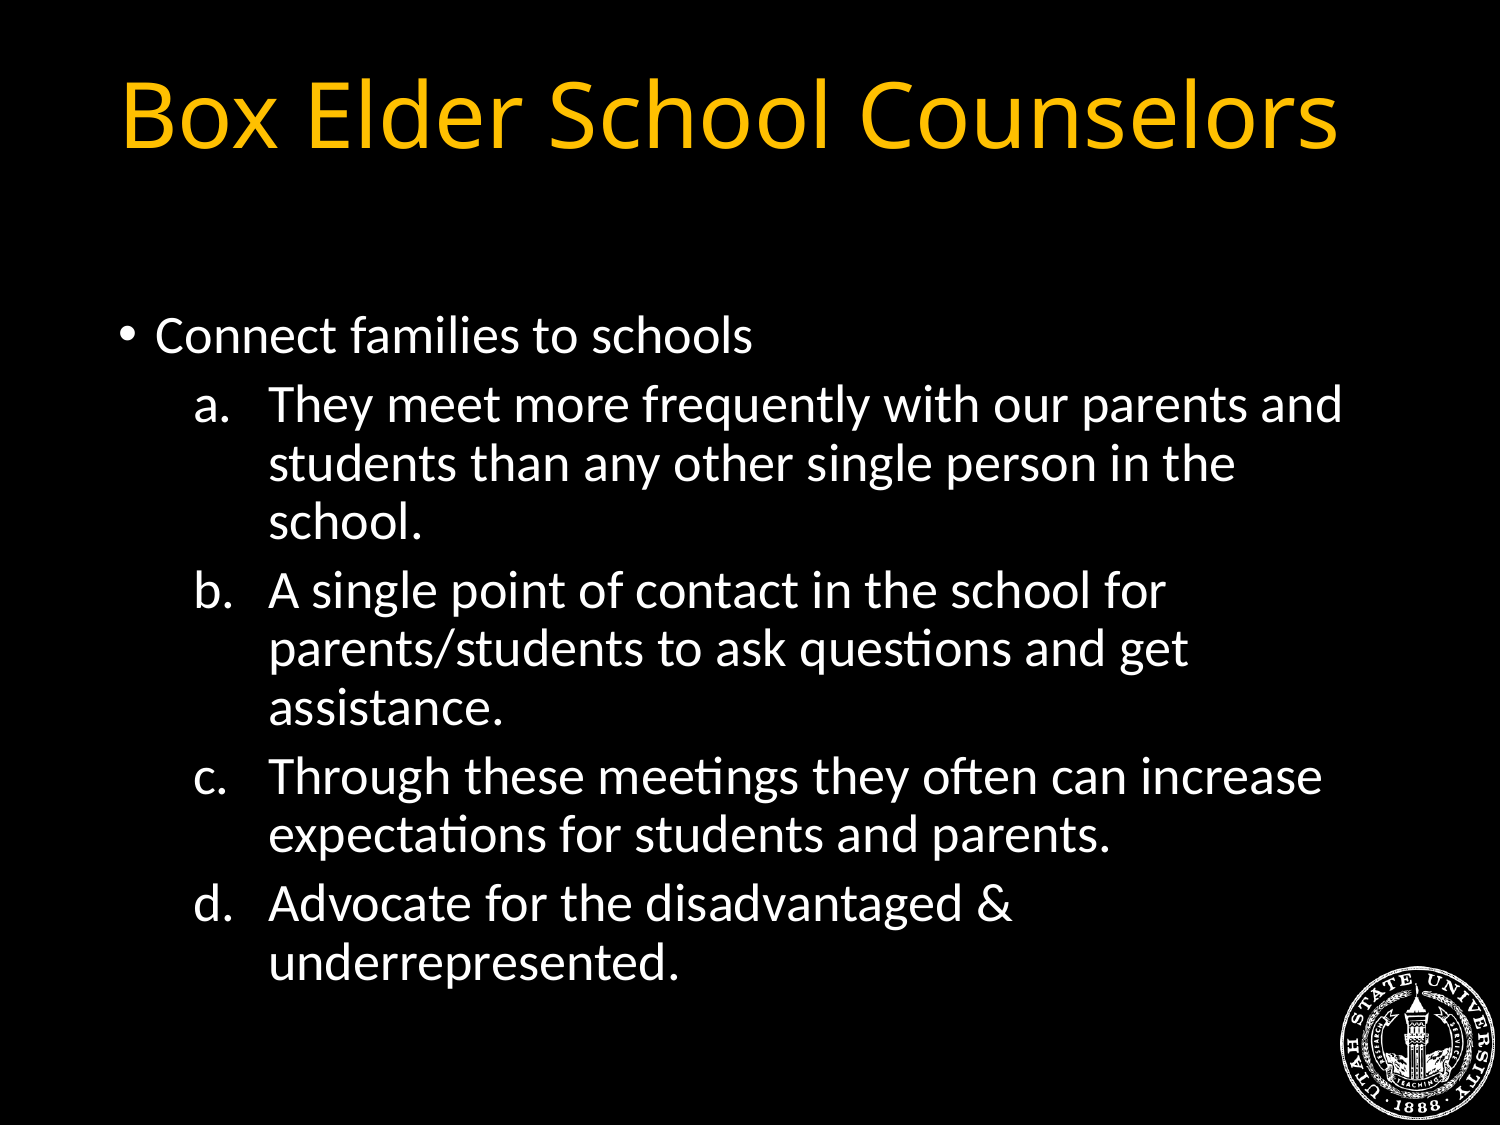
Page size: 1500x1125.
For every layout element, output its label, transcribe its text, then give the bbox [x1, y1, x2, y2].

list Connect families to schools They meet more frequently with our parents and students than any other single person in the school. A single point of contact in the school for parents/students to ask questions and get assistance. Through these meetings they often can increase expectations for students and parents. Advocate for the disadvantaged & underrepresented. [103, 299, 1397, 1014]
picture [1340, 966, 1496, 1120]
title Box Elder School Counselors [103, 59, 1397, 278]
